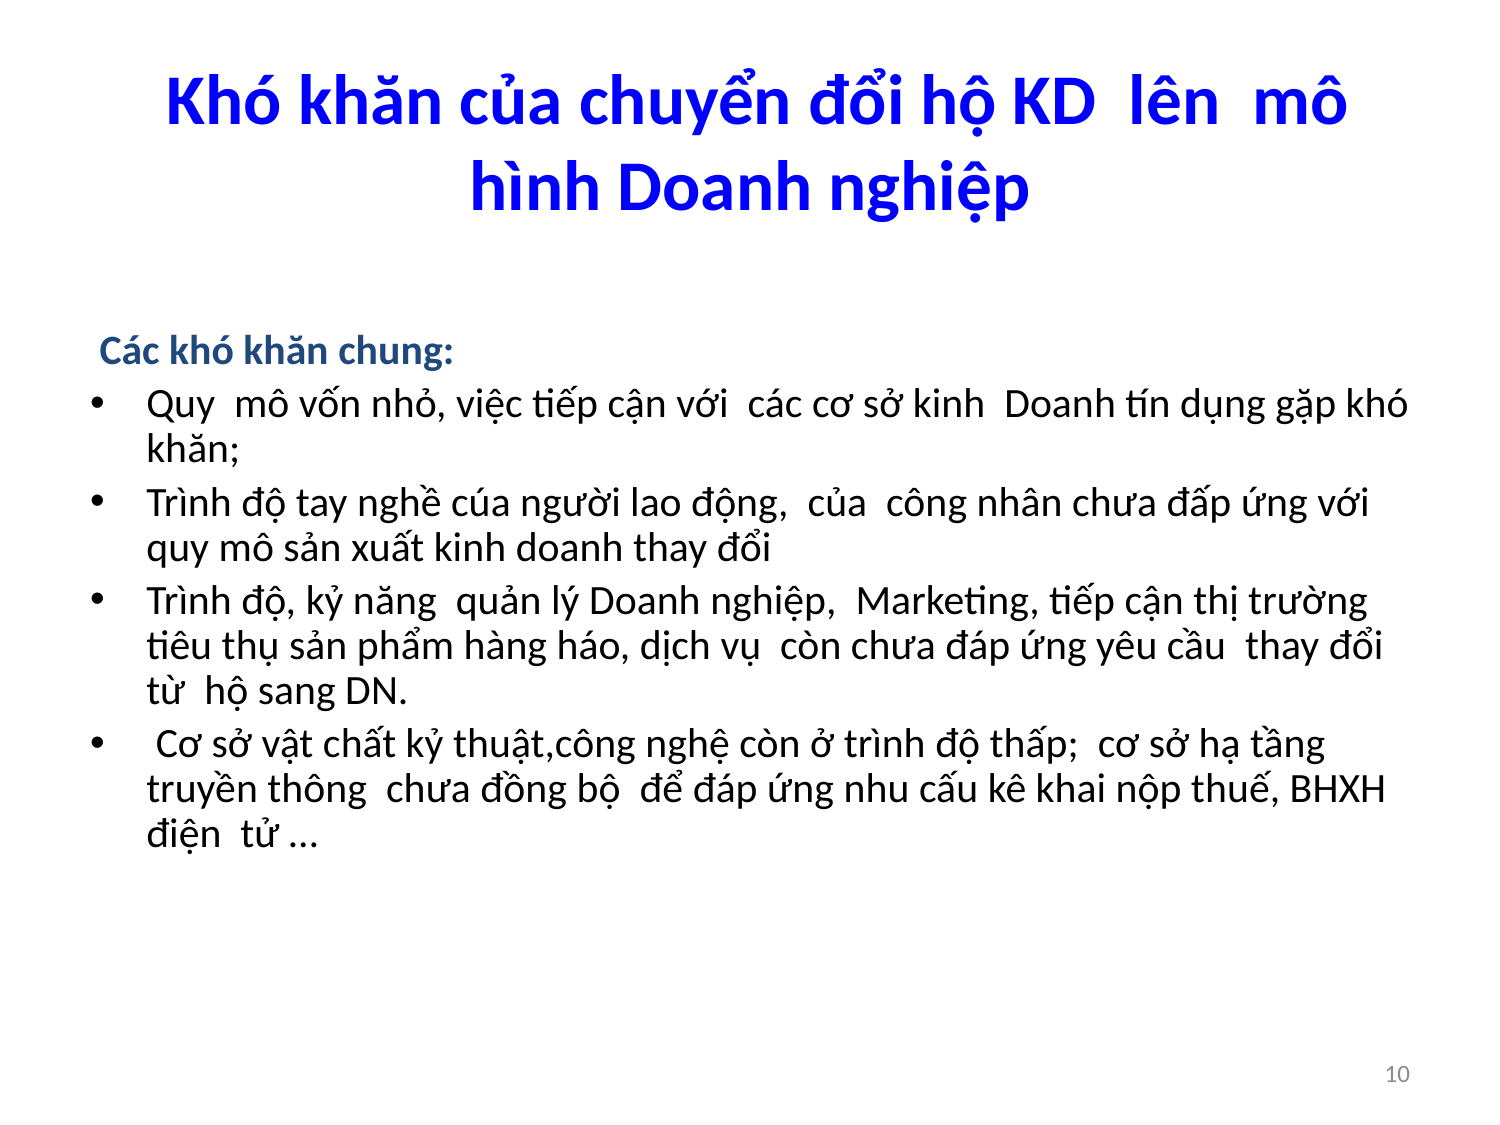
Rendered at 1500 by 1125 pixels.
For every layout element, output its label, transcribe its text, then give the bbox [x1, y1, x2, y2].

list Các khó khăn chung: Quy mô vốn nhỏ, việc tiếp cận với các cơ sở kinh Doanh tín dụng gặp khó khăn; Trình độ tay nghề cúa người lao động, của công nhân chưa đấp ứng với quy mô sản xuất kinh doanh thay đổi Trình độ, kỷ năng quản lý Doanh nghiệp, Marketing, tiếp cận thị trường tiêu thụ sản phẩm hàng háo, dịch vụ còn chưa đáp ứng yêu cầu thay đổi từ hộ sang DN. Cơ sở vật chất kỷ thuật,công nghệ còn ở trình độ thấp; cơ sở hạ tầng truyền thông chưa đồng bộ để đáp ứng nhu cấu kê khai nộp thuế, BHXH điện tử … [75, 262, 1425, 1005]
title Khó khăn của chuyển đổi hộ KD lên mô hình Doanh nghiệp [75, 45, 1425, 233]
slide_number 10 [1074, 1042, 1425, 1103]
